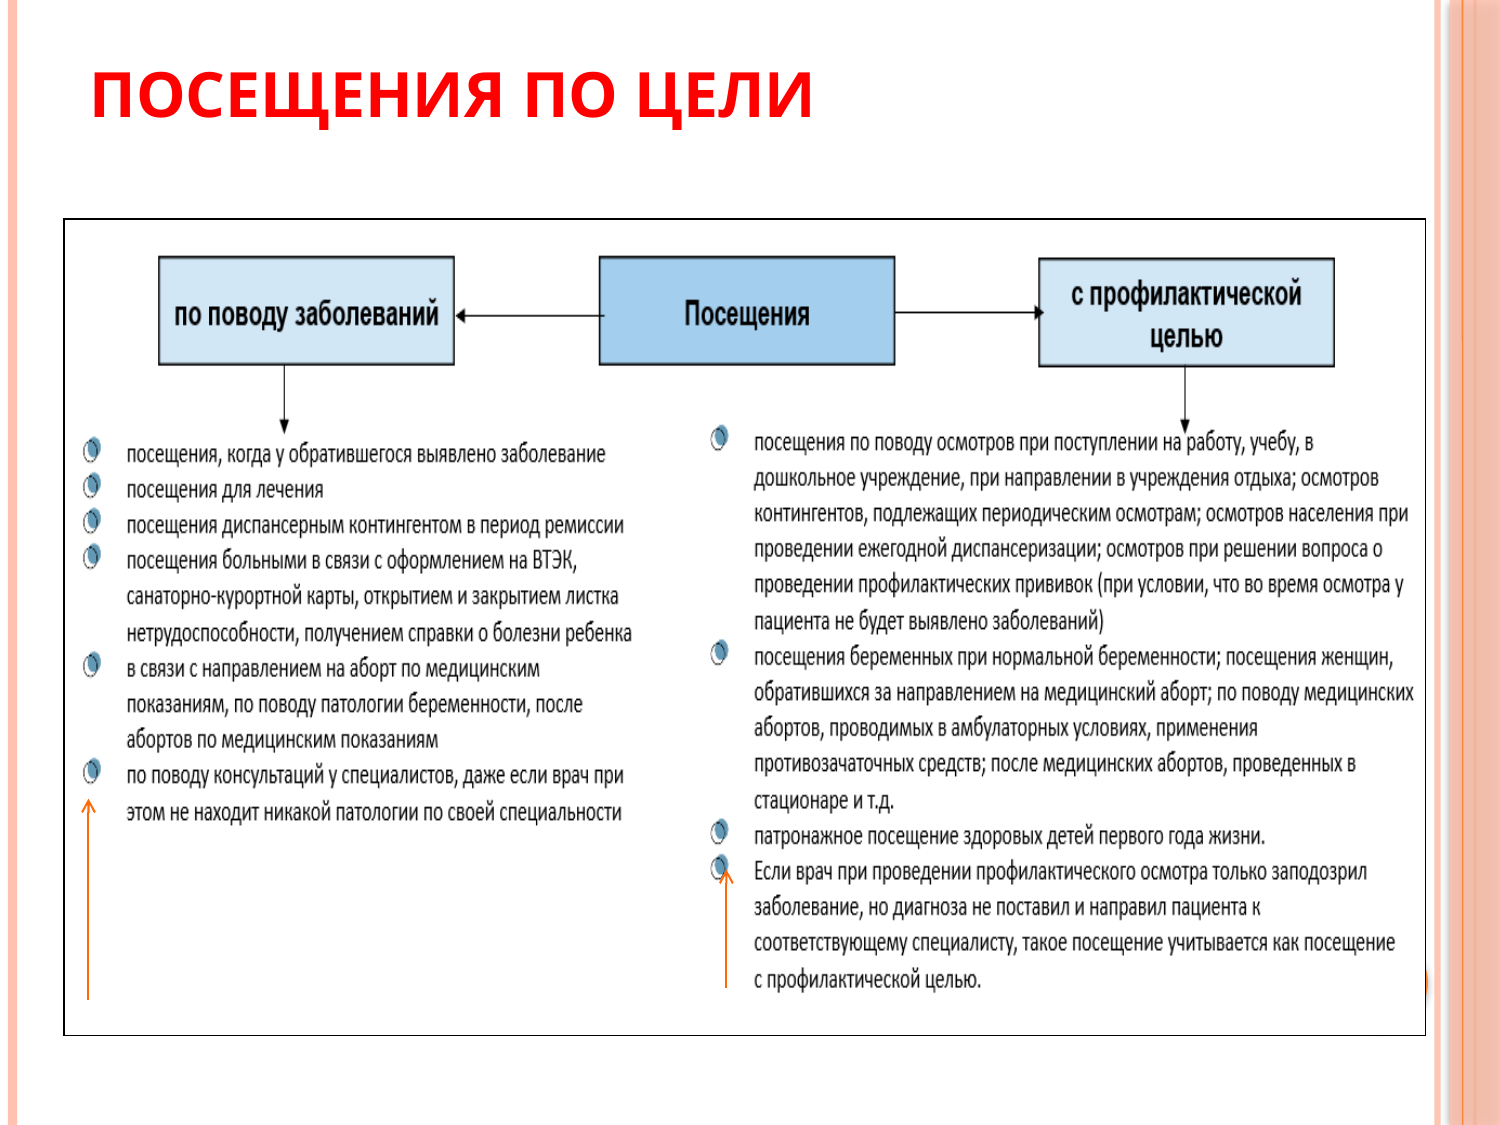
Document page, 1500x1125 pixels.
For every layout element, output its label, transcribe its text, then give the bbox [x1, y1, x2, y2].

title Посещения по цели [75, 45, 1300, 138]
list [64, 219, 1426, 1036]
